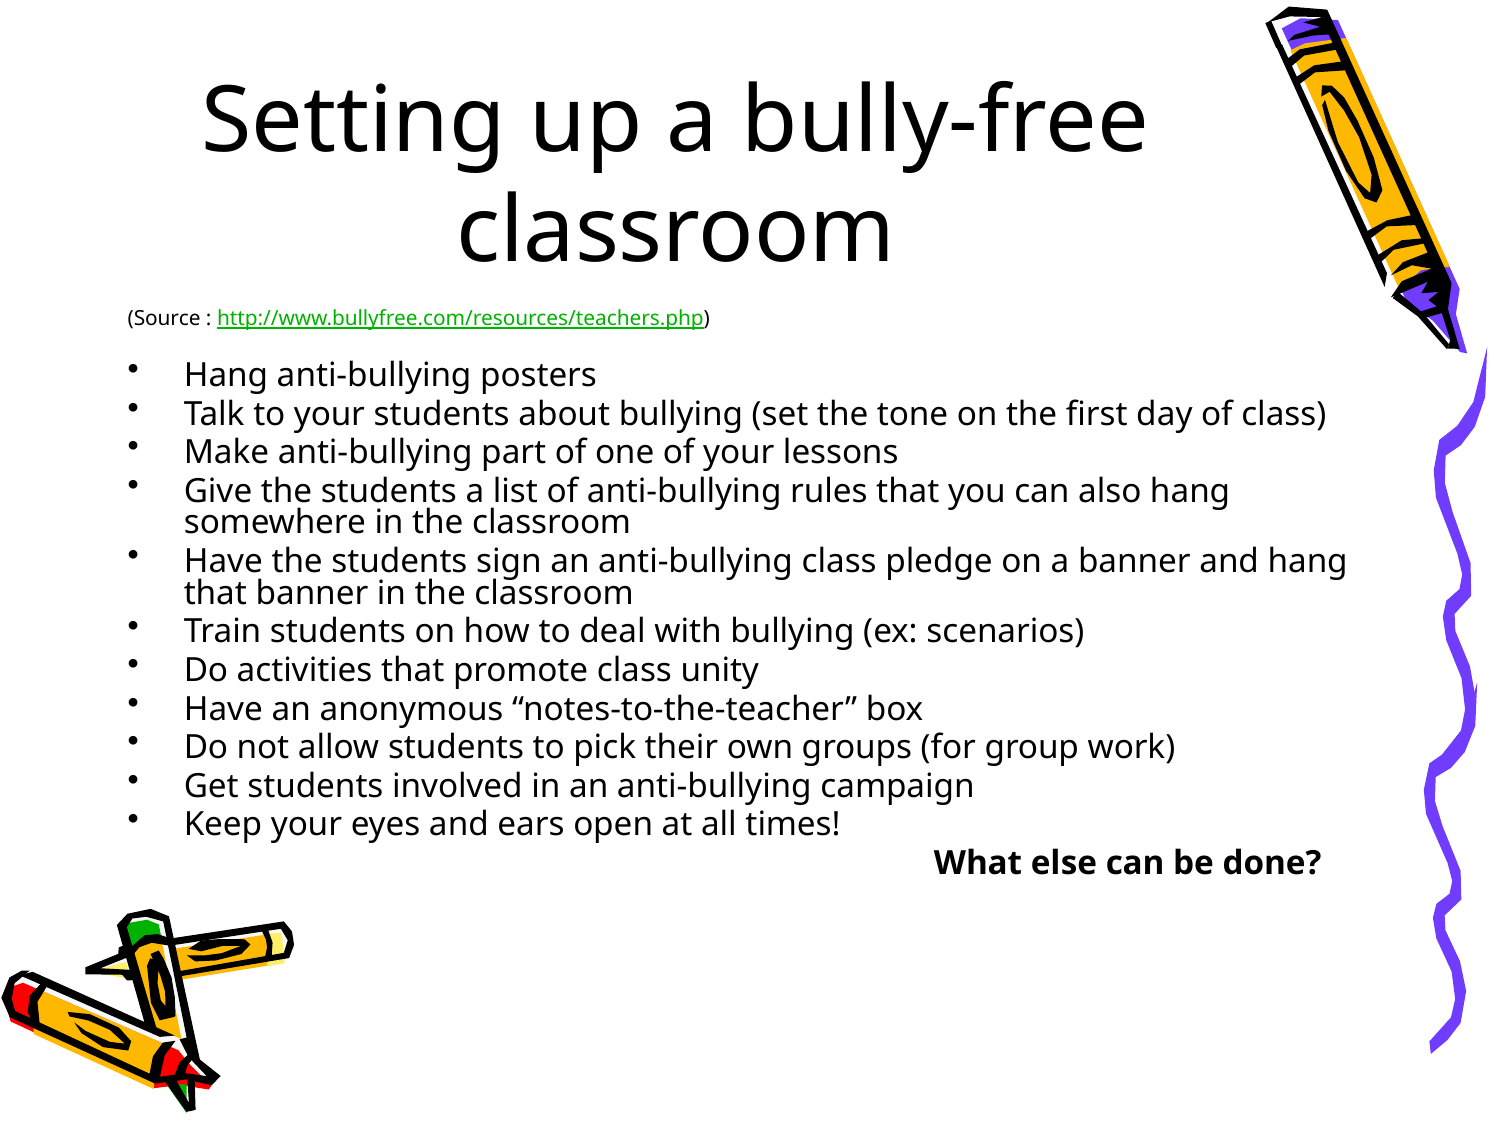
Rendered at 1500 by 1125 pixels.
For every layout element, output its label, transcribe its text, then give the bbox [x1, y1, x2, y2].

title Setting up a bully-free classroom [112, 24, 1240, 288]
list (Source : http://www.bullyfree.com/resources/teachers.php) Hang anti-bullying posters Talk to your students about bullying (set the tone on the first day of class) Make anti-bullying part of one of your lessons Give the students a list of anti-bullying rules that you can also hang somewhere in the classroom Have the students sign an anti-bullying class pledge on a banner and hang that banner in the classroom Train students on how to deal with bullying (ex: scenarios) Do activities that promote class unity Have an anonymous “notes-to-the-teacher” box Do not allow students to pick their own groups (for group work) Get students involved in an anti-bullying campaign Keep your eyes and ears open at all times! What else can be done? [112, 299, 1376, 926]
